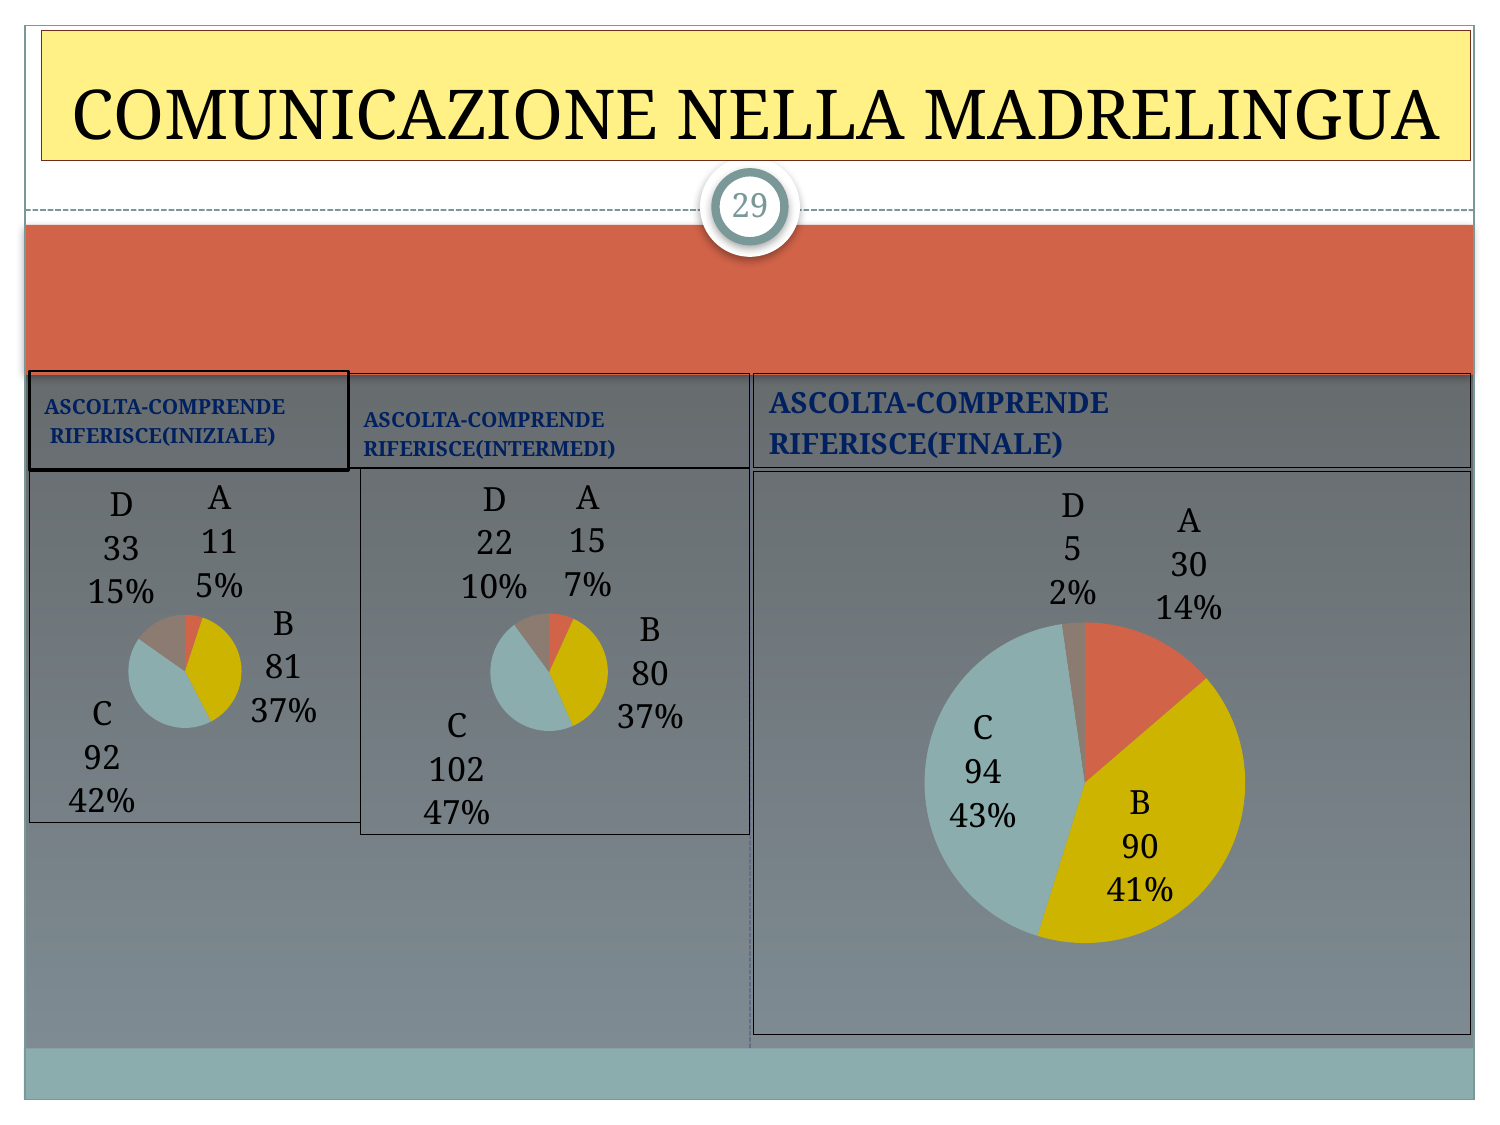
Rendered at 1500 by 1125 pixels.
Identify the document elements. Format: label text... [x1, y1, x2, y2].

slide_number 29 [712, 171, 788, 244]
title COMUNICAZIONE NELLA MADRELINGUA [41, 30, 1471, 161]
list ASCOLTA-COMPRENDE RIFERISCE(INIZIALE) [28, 370, 350, 467]
text_box ASCOLTA-COMPRENDE RIFERISCE(INTERMEDI) [348, 373, 750, 466]
chart [29, 467, 751, 835]
chart [753, 471, 1471, 1036]
text_box ASCOLTA-COMPRENDE RIFERISCE(FINALE) [753, 373, 1471, 468]
